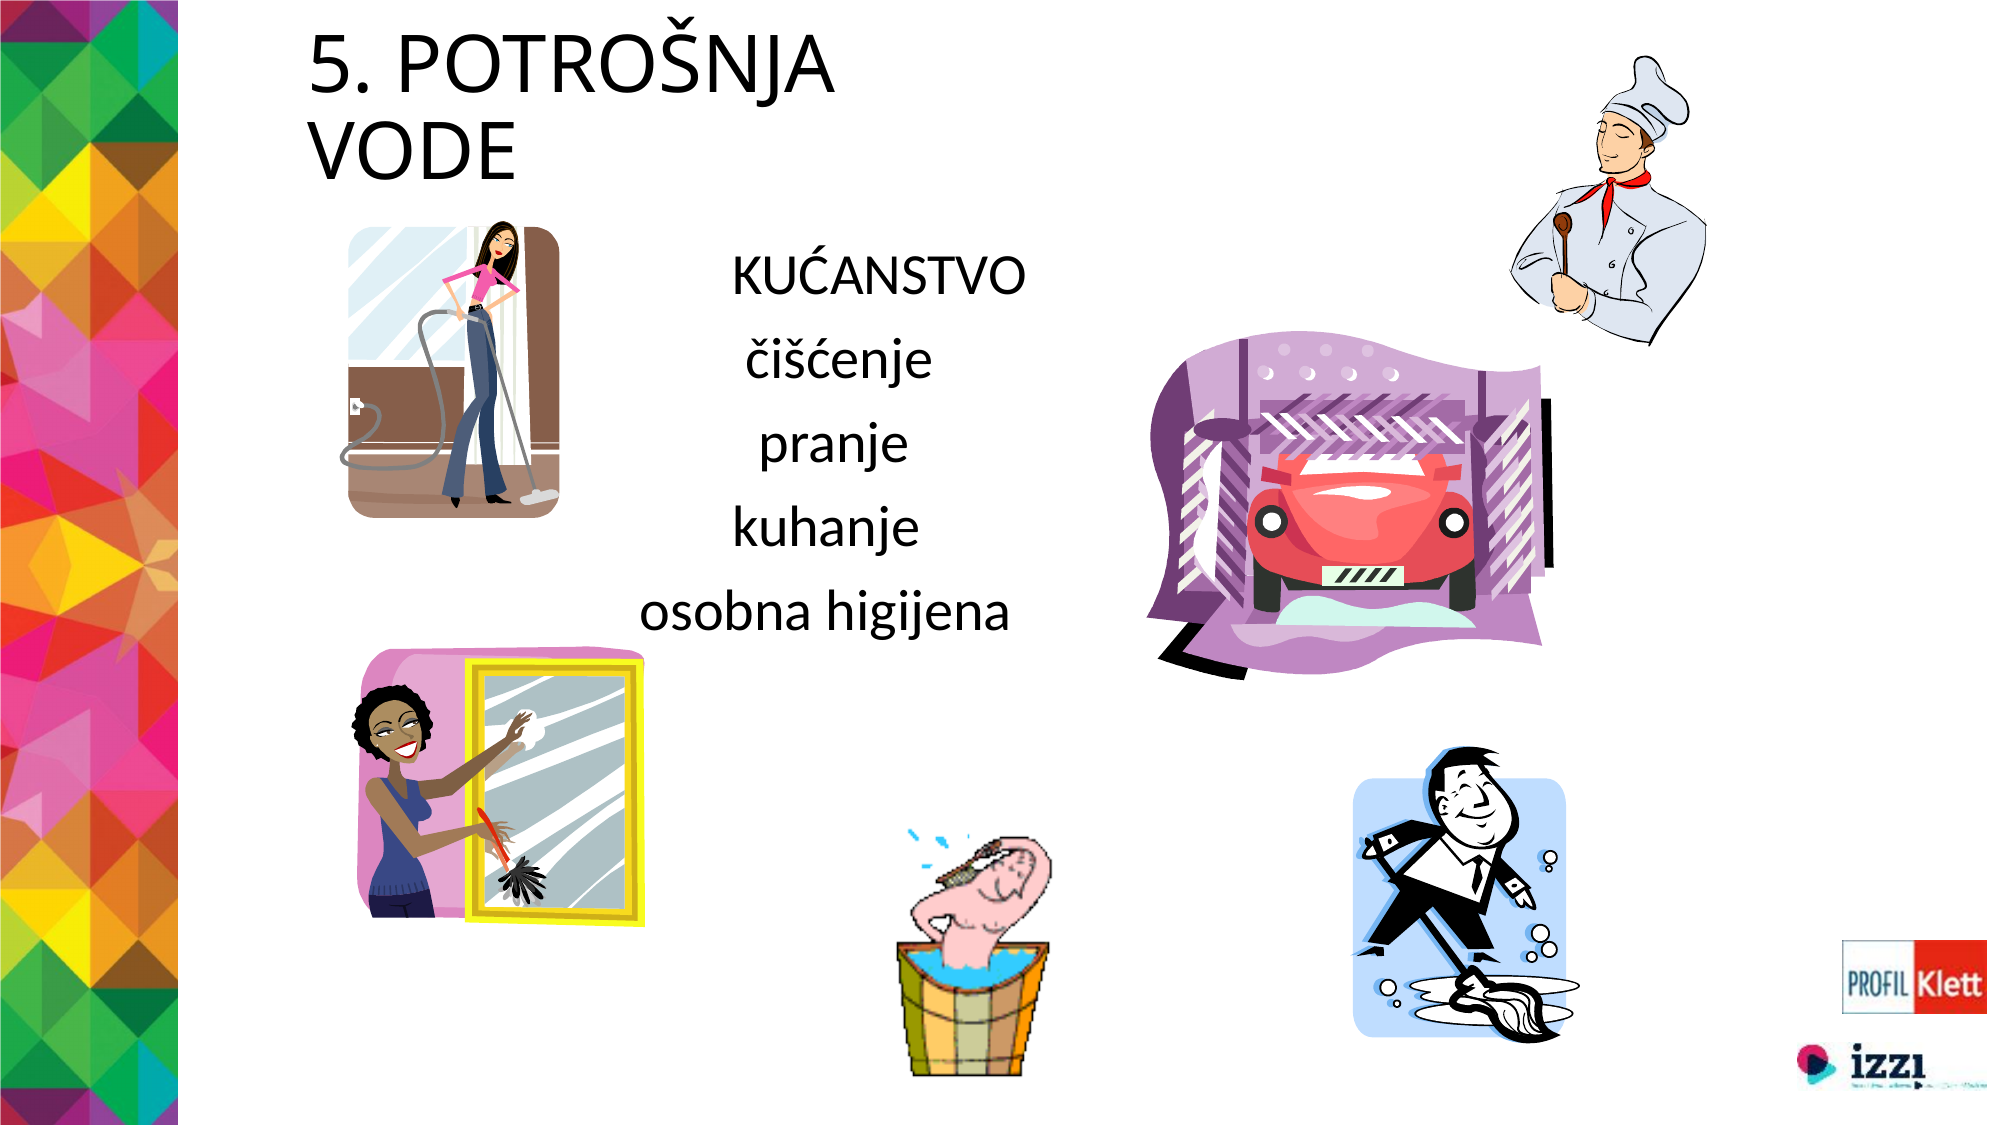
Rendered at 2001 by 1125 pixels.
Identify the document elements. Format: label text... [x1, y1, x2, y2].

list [1507, 54, 1708, 348]
picture [350, 645, 647, 929]
picture [1342, 739, 1580, 1048]
picture [1, 2, 178, 1124]
title 5. POTROŠNJA VODE [292, 16, 1039, 204]
picture [858, 822, 1110, 1080]
list KUĆANSTVO čišćenje pranje kuhanje osobna higijena [386, 237, 1239, 975]
picture [338, 219, 561, 519]
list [1141, 326, 1559, 686]
picture [1797, 1042, 1987, 1091]
picture [1842, 940, 1987, 1014]
